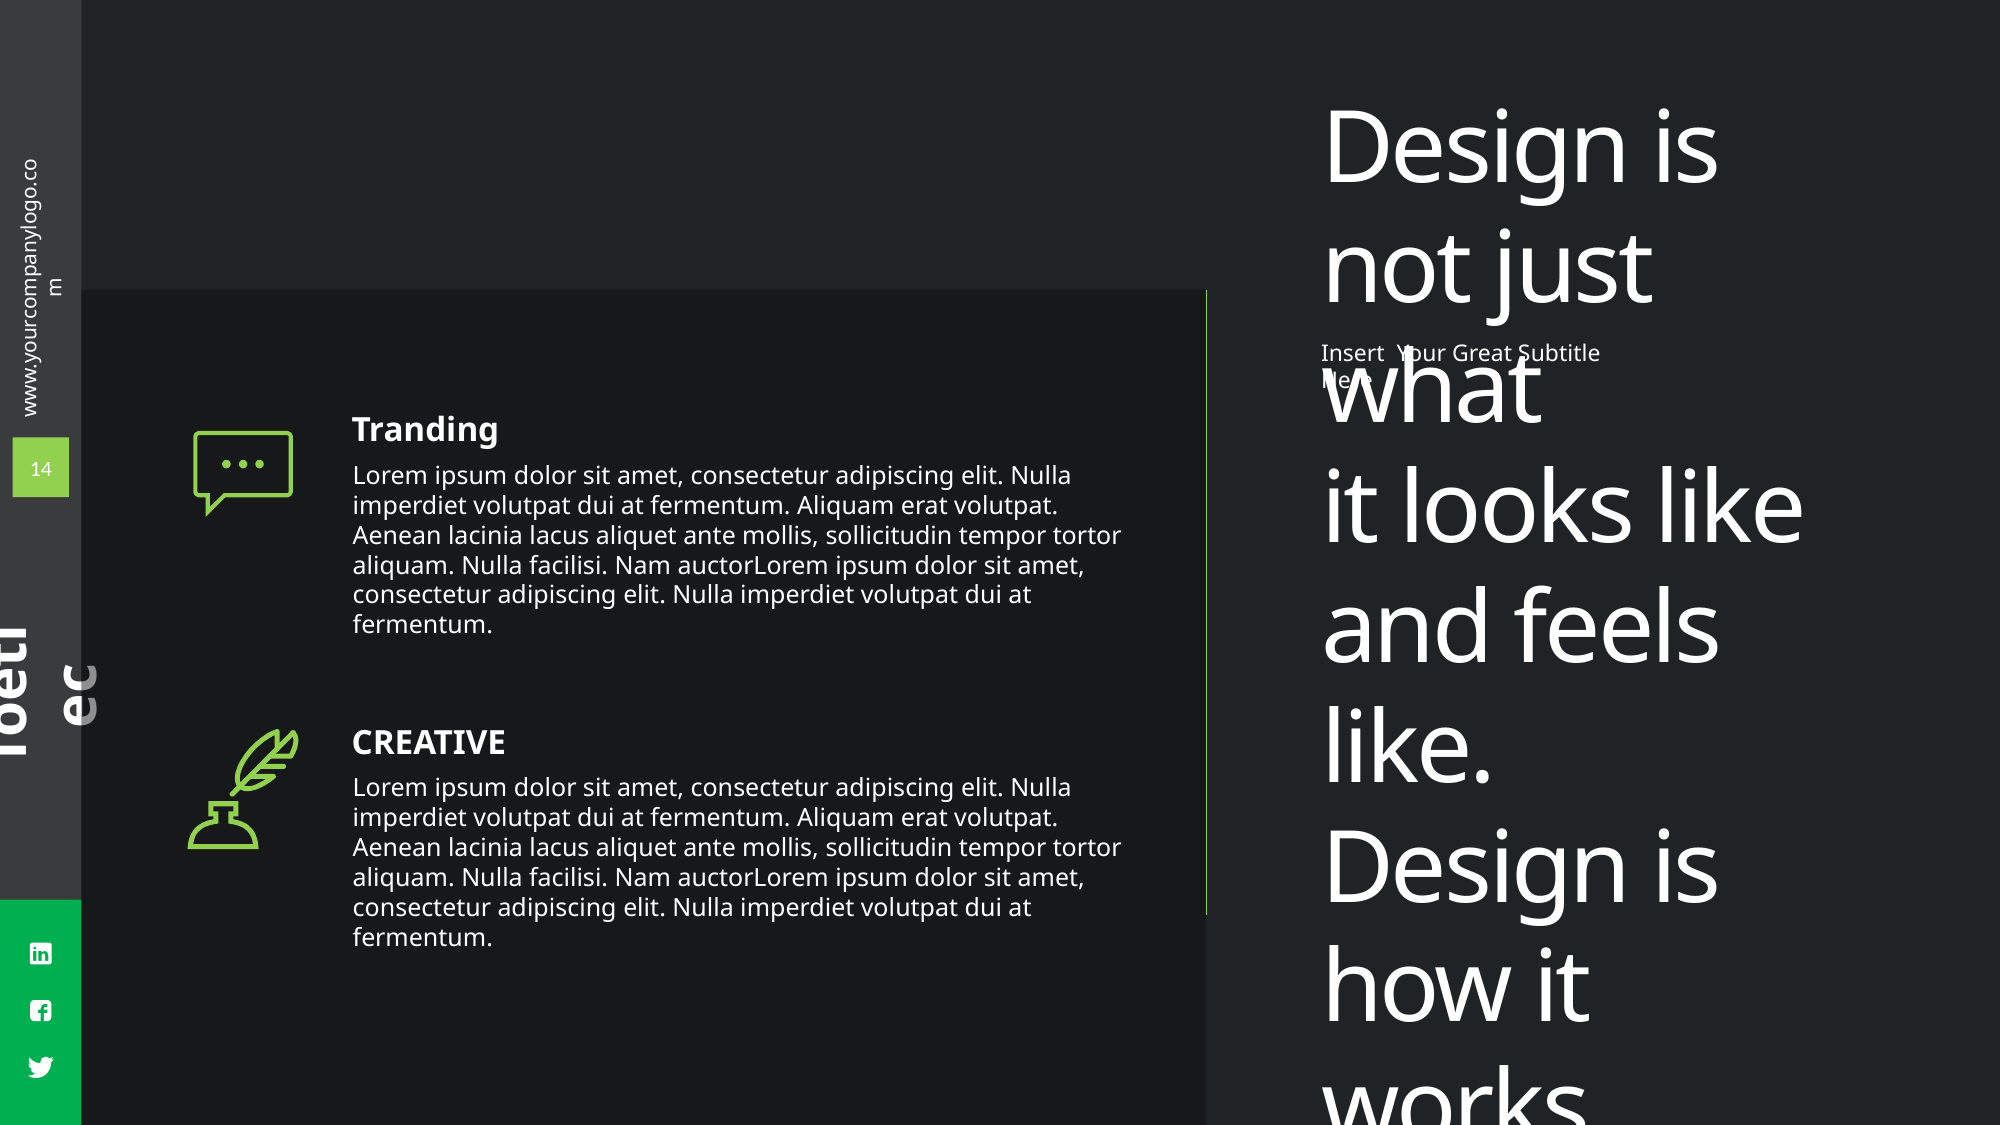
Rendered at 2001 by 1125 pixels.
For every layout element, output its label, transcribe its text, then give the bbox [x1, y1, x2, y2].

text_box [193, 430, 293, 518]
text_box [187, 729, 299, 850]
slide_number 14 [12, 437, 69, 498]
picture [81, 0, 2000, 1125]
